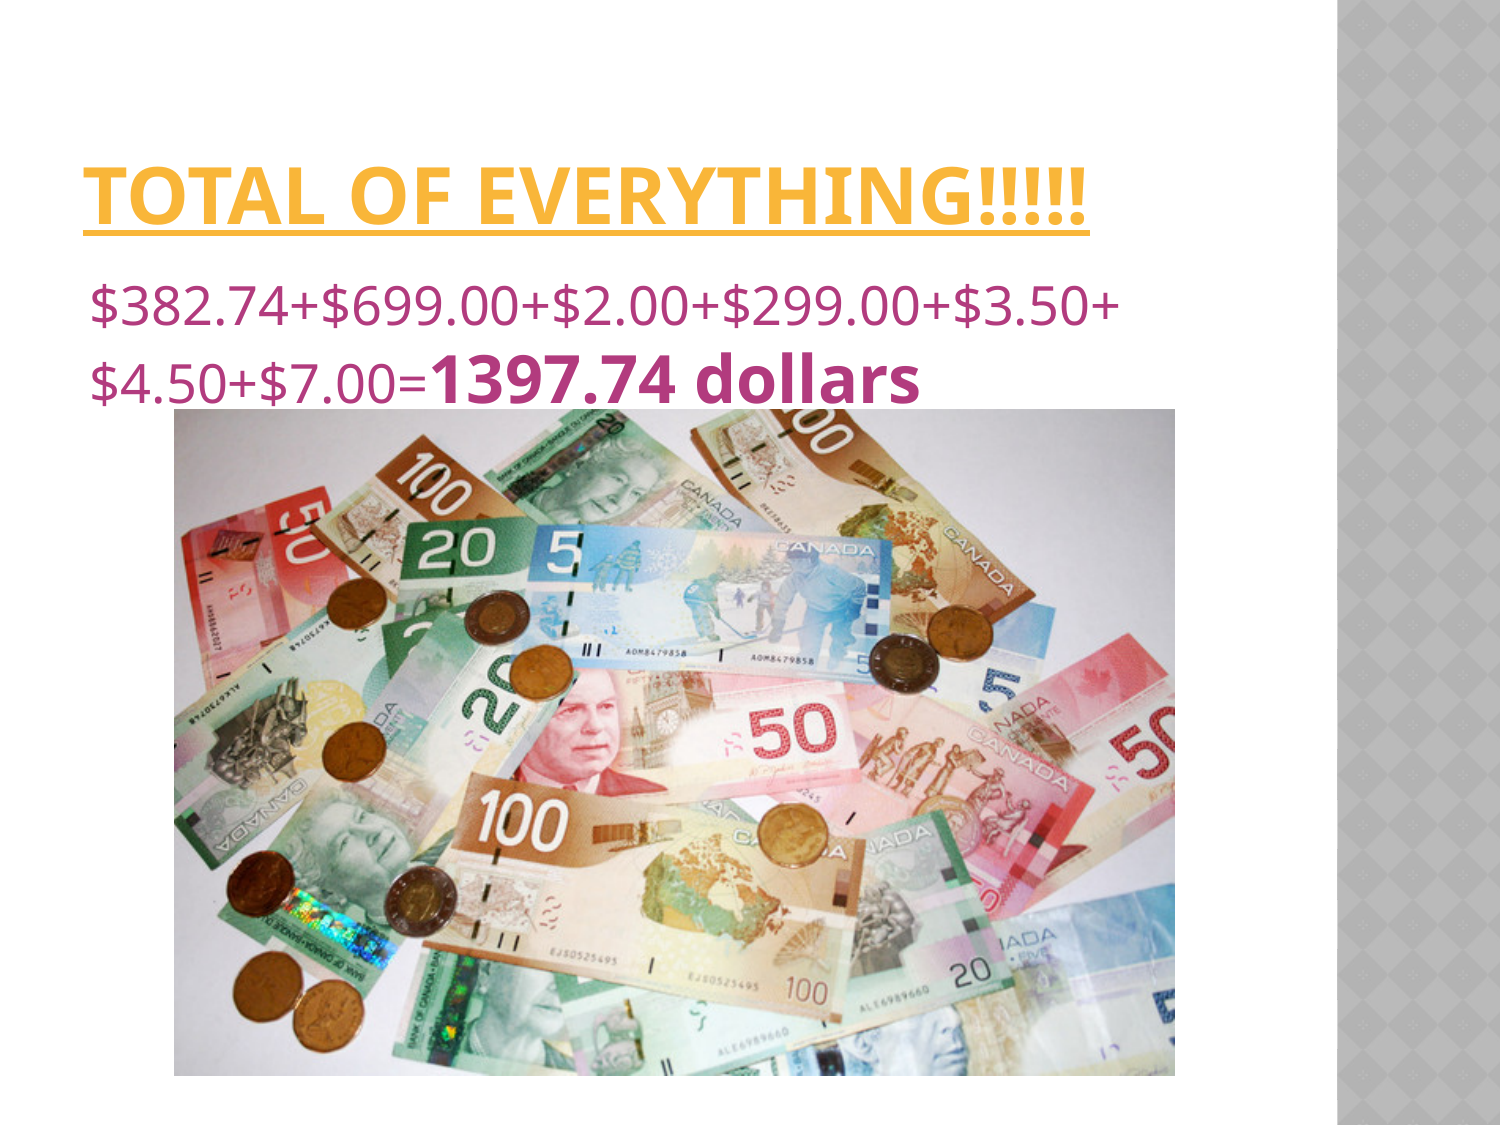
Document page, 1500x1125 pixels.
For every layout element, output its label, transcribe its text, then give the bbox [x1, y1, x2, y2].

list $382.74+$699.00+$2.00+$299.00+$3.50+$4.50+$7.00=1397.74 dollars [75, 264, 1263, 1059]
title Total of everything!!!!! [75, 52, 1263, 240]
picture [174, 408, 1176, 1076]
